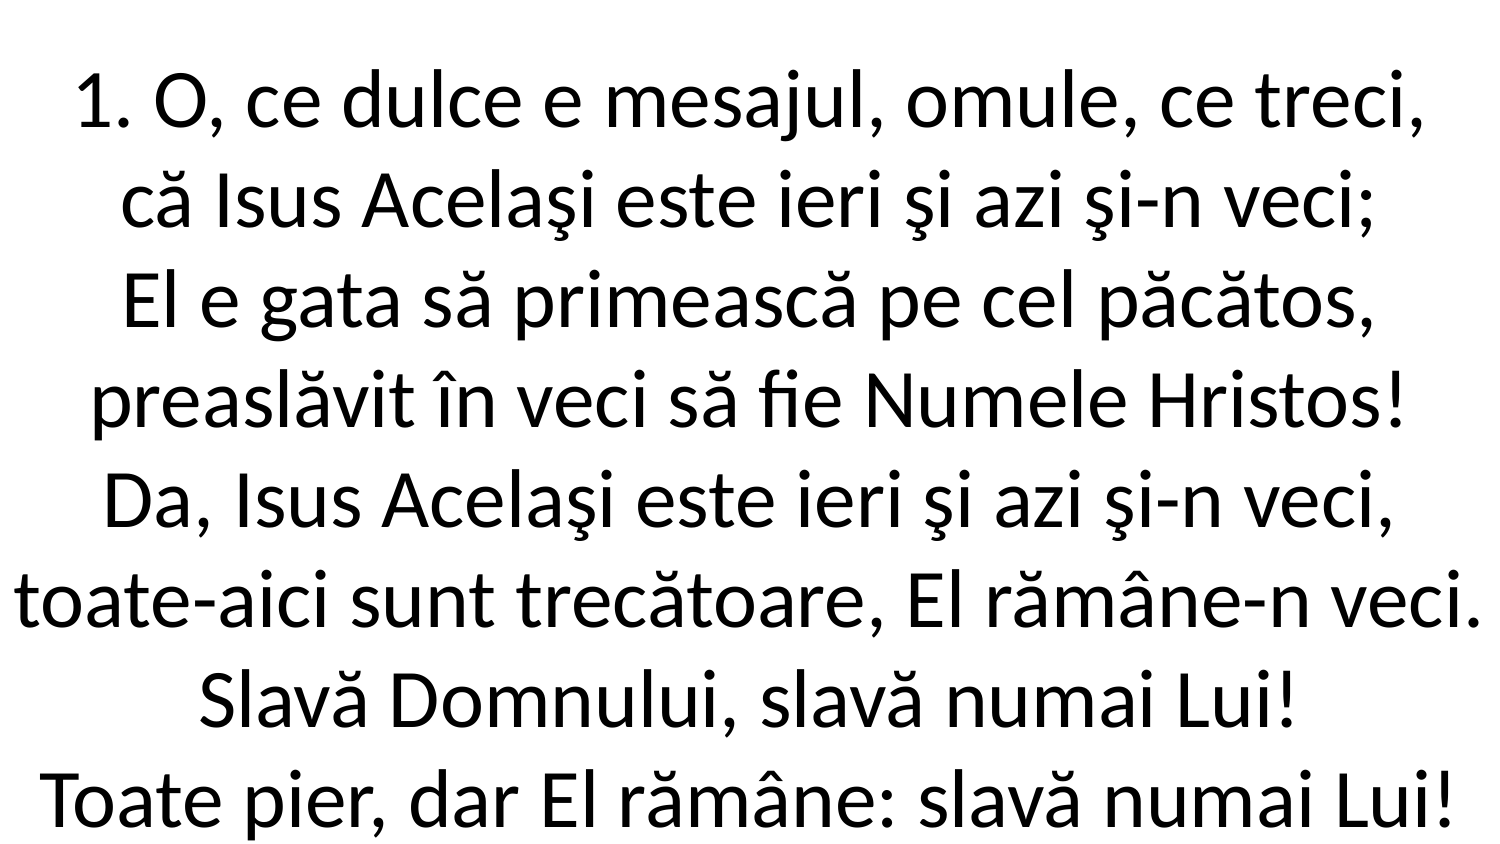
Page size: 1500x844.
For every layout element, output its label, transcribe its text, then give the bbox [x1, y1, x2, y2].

text_box 1. O, ce dulce e mesajul, omule, ce treci, că Isus Acelaşi este ieri şi azi şi-n veci; El e gata să primească pe cel păcătos, preaslăvit în veci să fie Numele Hristos! Da, Isus Acelaşi este ieri şi azi şi-n veci, toate-aici sunt trecătoare, El rămâne-n veci. Slavă Domnului, slavă numai Lui! Toate pier, dar El rămâne: slavă numai Lui! [0, 0, 1500, 844]
